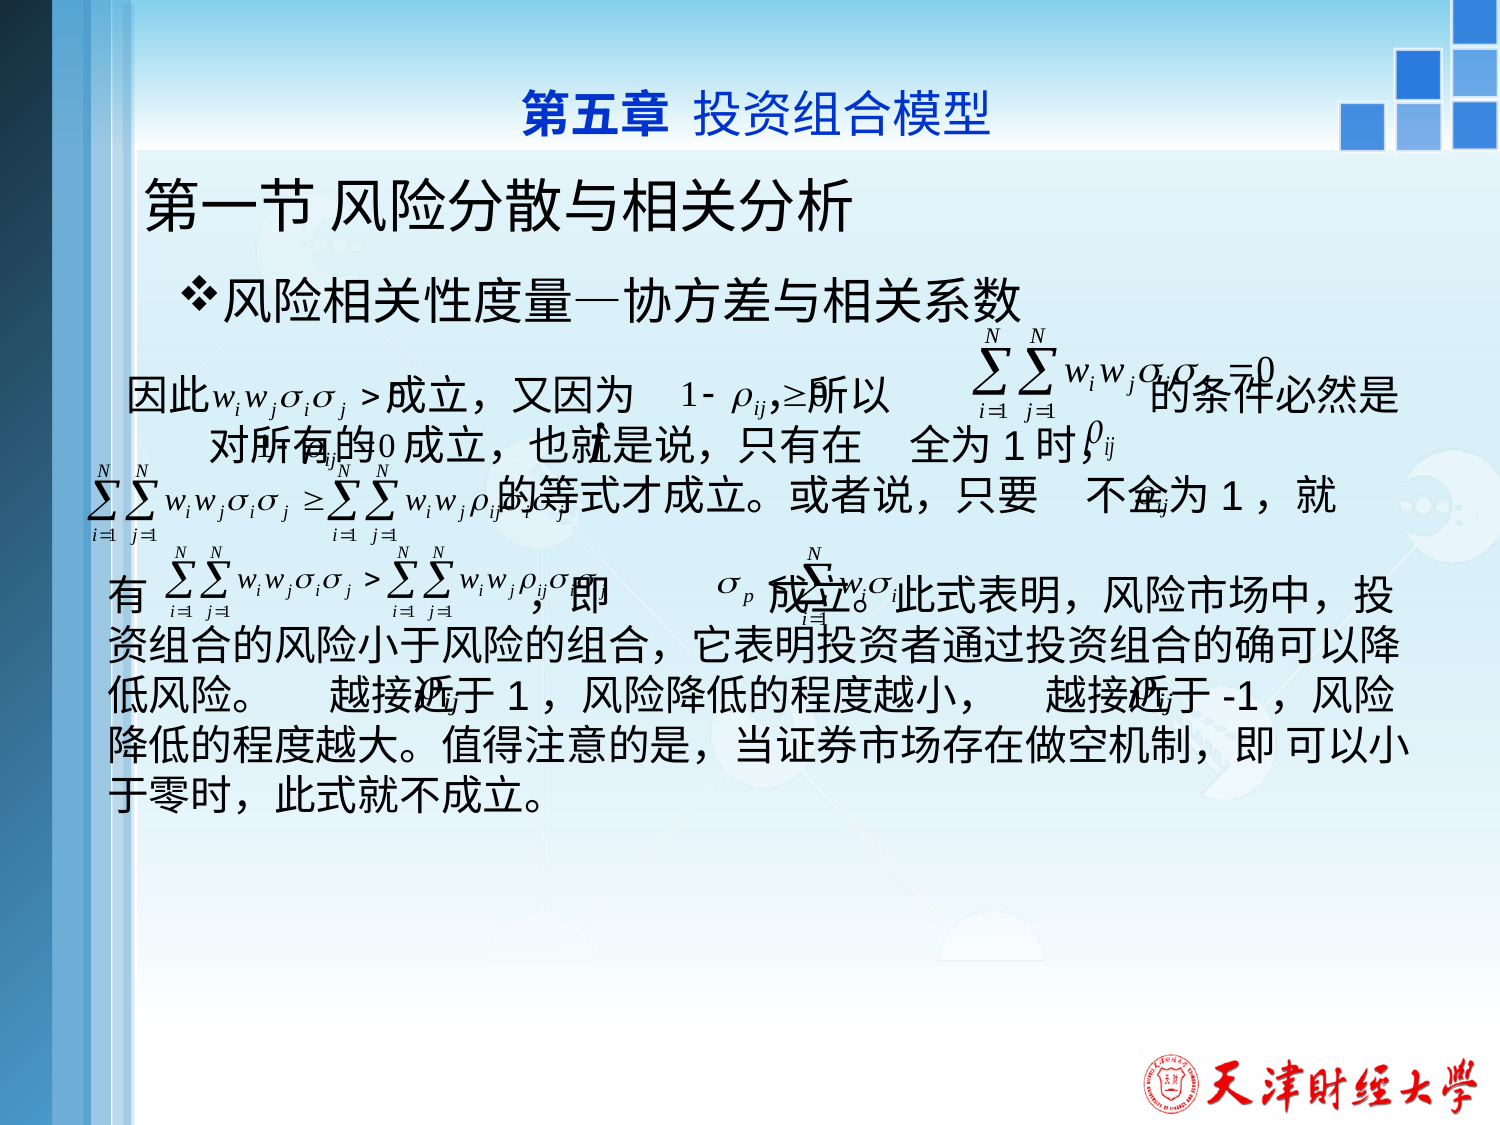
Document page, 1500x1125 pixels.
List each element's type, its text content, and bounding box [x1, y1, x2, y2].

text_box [1078, 396, 1122, 472]
picture [1451, 1049, 1500, 1119]
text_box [678, 369, 835, 428]
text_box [967, 318, 1283, 431]
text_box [1127, 467, 1176, 526]
text_box 第五章 投资组合模型 [131, 74, 1382, 150]
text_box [1118, 656, 1185, 726]
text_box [253, 423, 402, 454]
text_box 因此 成立，又因为 ，所以 的条件必然是 对所有的 成立，也就是说，只有在 全为1时， 的等式才成立。或者说，只要 不全为1，就 有 ，即 成立。此式表明，风险市场中，投资组合的风险小于风险的组合，它表明投资者通过投资组合的确可以降低风险。 越接近于1，风险降低的程度越小， 越接近于-1，风险降低的程度越大。值得注意的是，当证券市场存在做空机制，即 可以小于零时，此式就不成立。 [92, 361, 1451, 1125]
picture [132, 150, 1500, 965]
title 第一节 风险分散与相关分析 [127, 154, 1115, 255]
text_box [160, 538, 616, 627]
text_box [964, 361, 1287, 532]
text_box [404, 656, 471, 726]
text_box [578, 412, 621, 479]
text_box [82, 455, 576, 551]
text_box 风险相关性度量—协方差与相关系数 [162, 262, 1152, 338]
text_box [712, 538, 907, 633]
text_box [206, 372, 412, 428]
text_box [122, 150, 132, 361]
